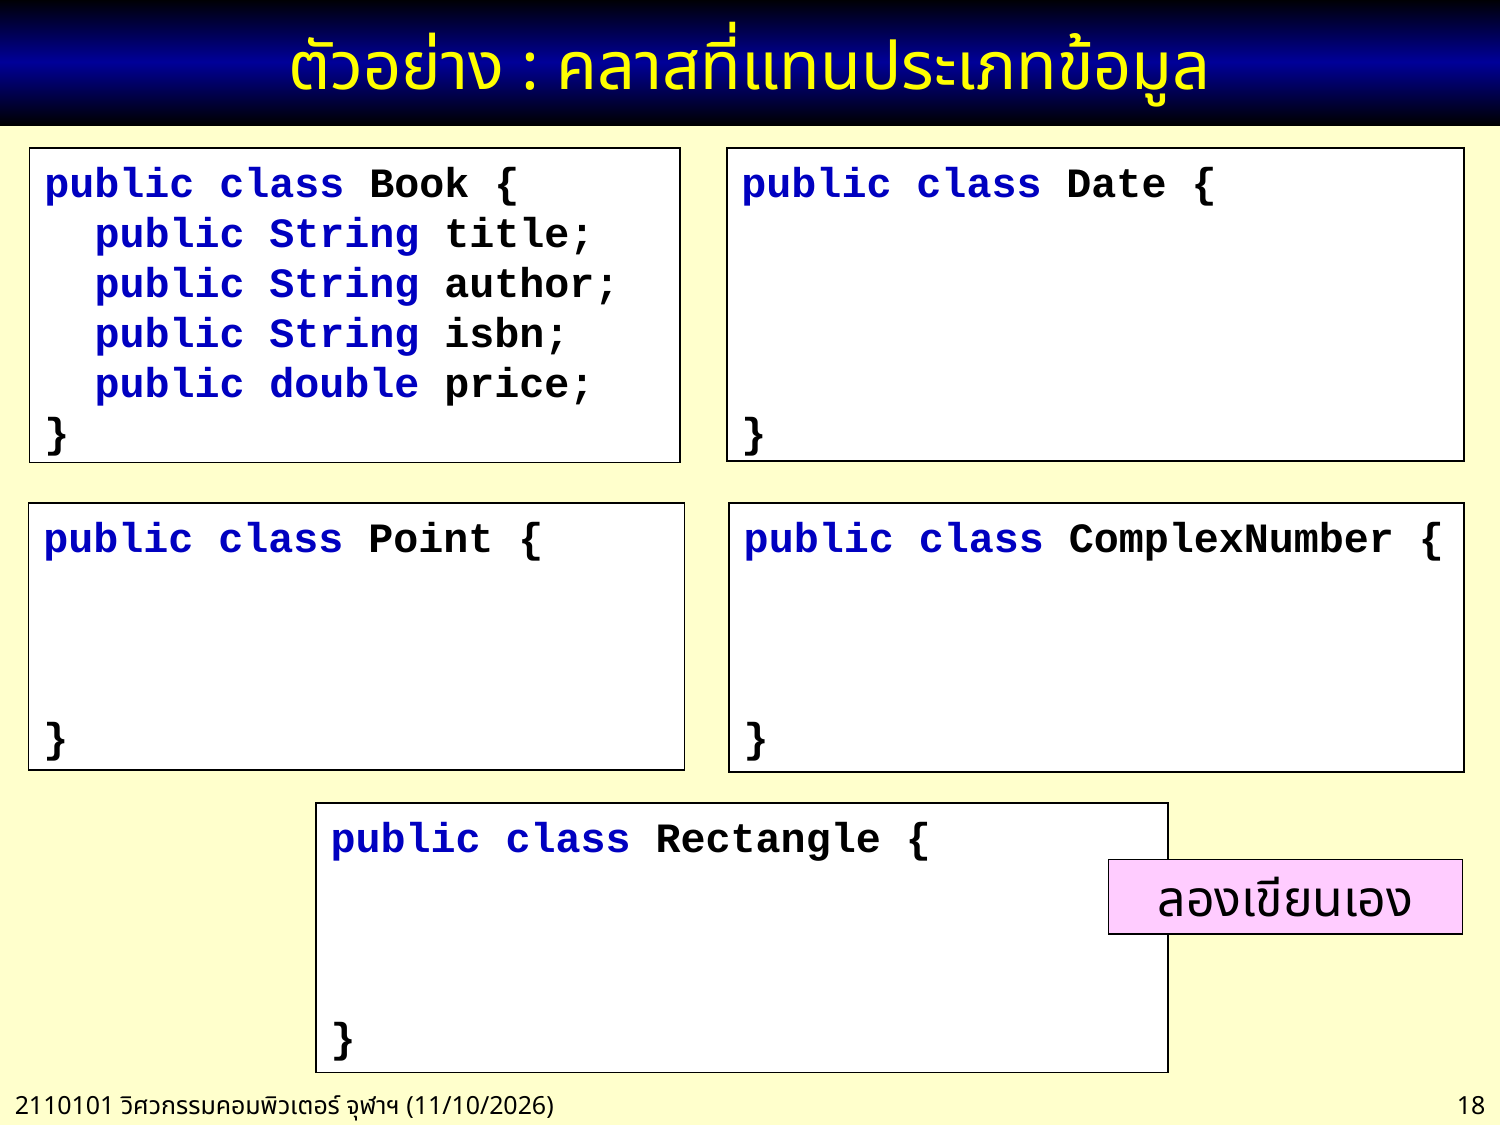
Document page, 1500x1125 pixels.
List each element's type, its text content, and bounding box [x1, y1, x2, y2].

text_box public class Book { public String title; public String author; public String isbn; public double price; } [29, 148, 681, 463]
text_box public class Rectangle { } [315, 803, 1169, 1073]
text_box ลองเขียนเอง [1108, 859, 1463, 935]
text_box public class Date { } [726, 148, 1464, 462]
title ตัวอย่าง : คลาสที่แทนประเภทข้อมูล [0, 0, 1500, 126]
text_box public class ComplexNumber { } [728, 503, 1465, 773]
text_box public class Point { } [28, 503, 685, 770]
